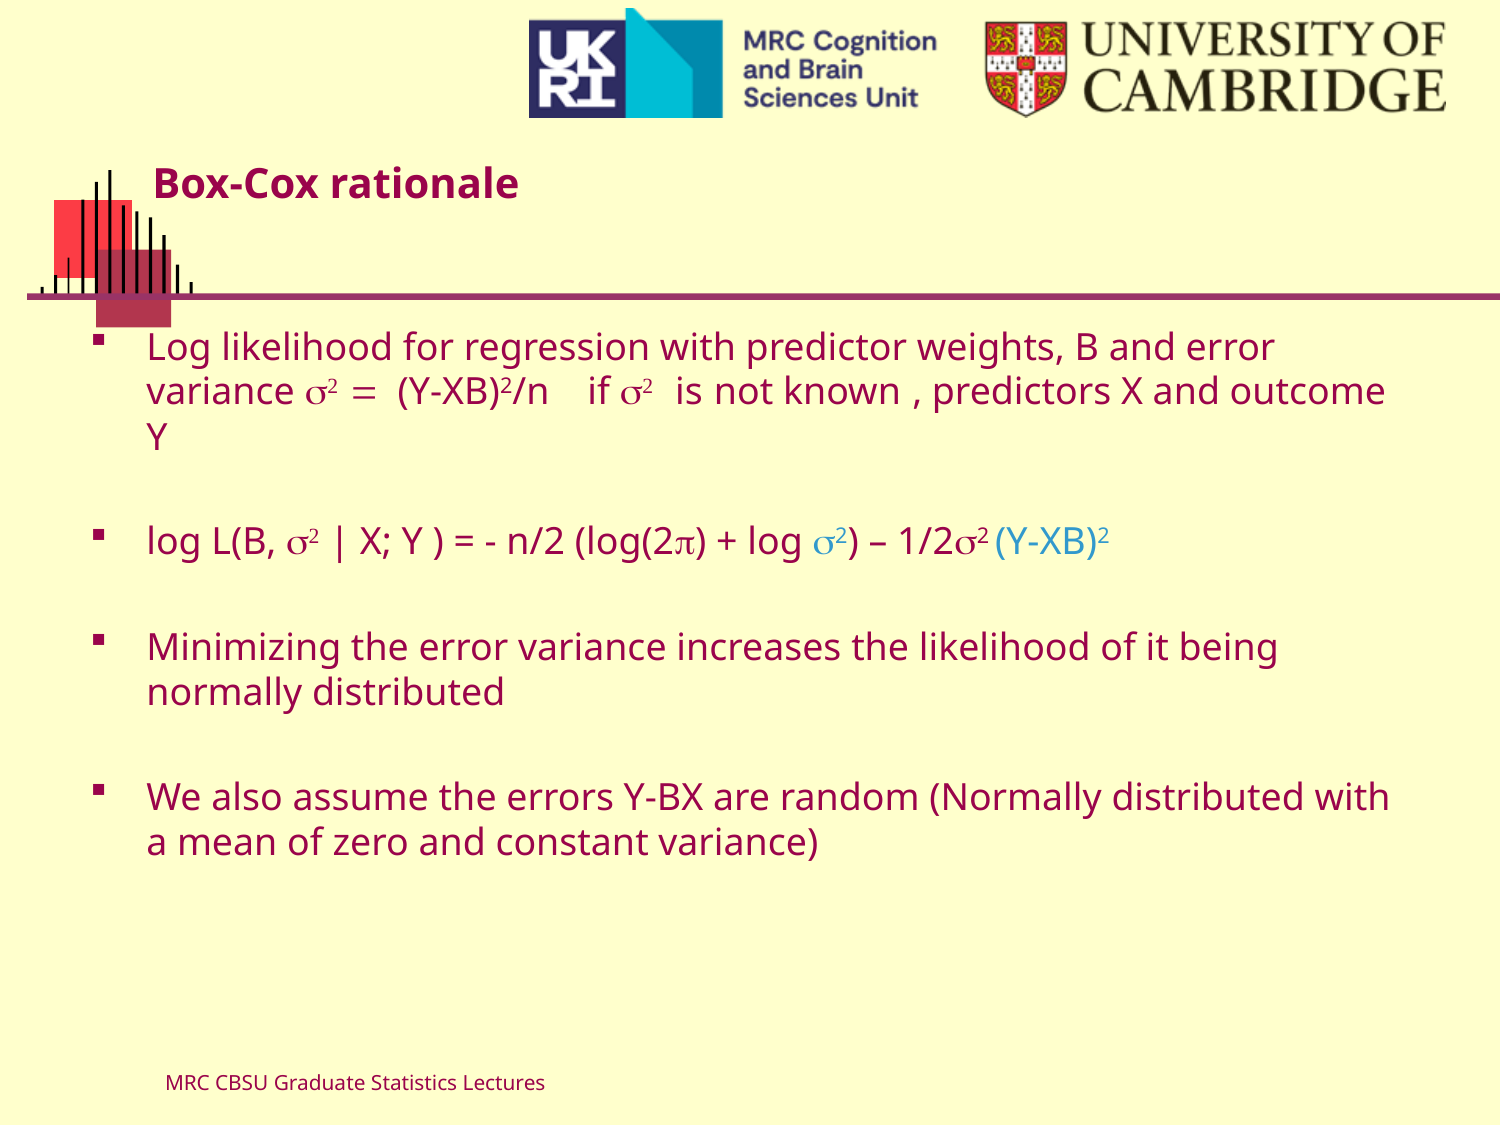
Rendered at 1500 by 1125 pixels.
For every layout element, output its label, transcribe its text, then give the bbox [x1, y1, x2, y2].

title Box-Cox rationale [137, 137, 988, 233]
list Log likelihood for regression with predictor weights, B and error variance s2 = (Y-XB)2/n if s2 is not known , predictors X and outcome Y log L(B, s2 | X; Y ) = - n/2 (log(2p) + log s2) – 1/2s2 (Y-XB)2 Minimizing the error variance increases the likelihood of it being normally distributed We also assume the errors Y-BX are random (Normally distributed with a mean of zero and constant variance) [75, 262, 1425, 1038]
footer MRC CBSU Graduate Statistics Lectures [149, 1062, 988, 1101]
picture [529, 8, 1446, 118]
